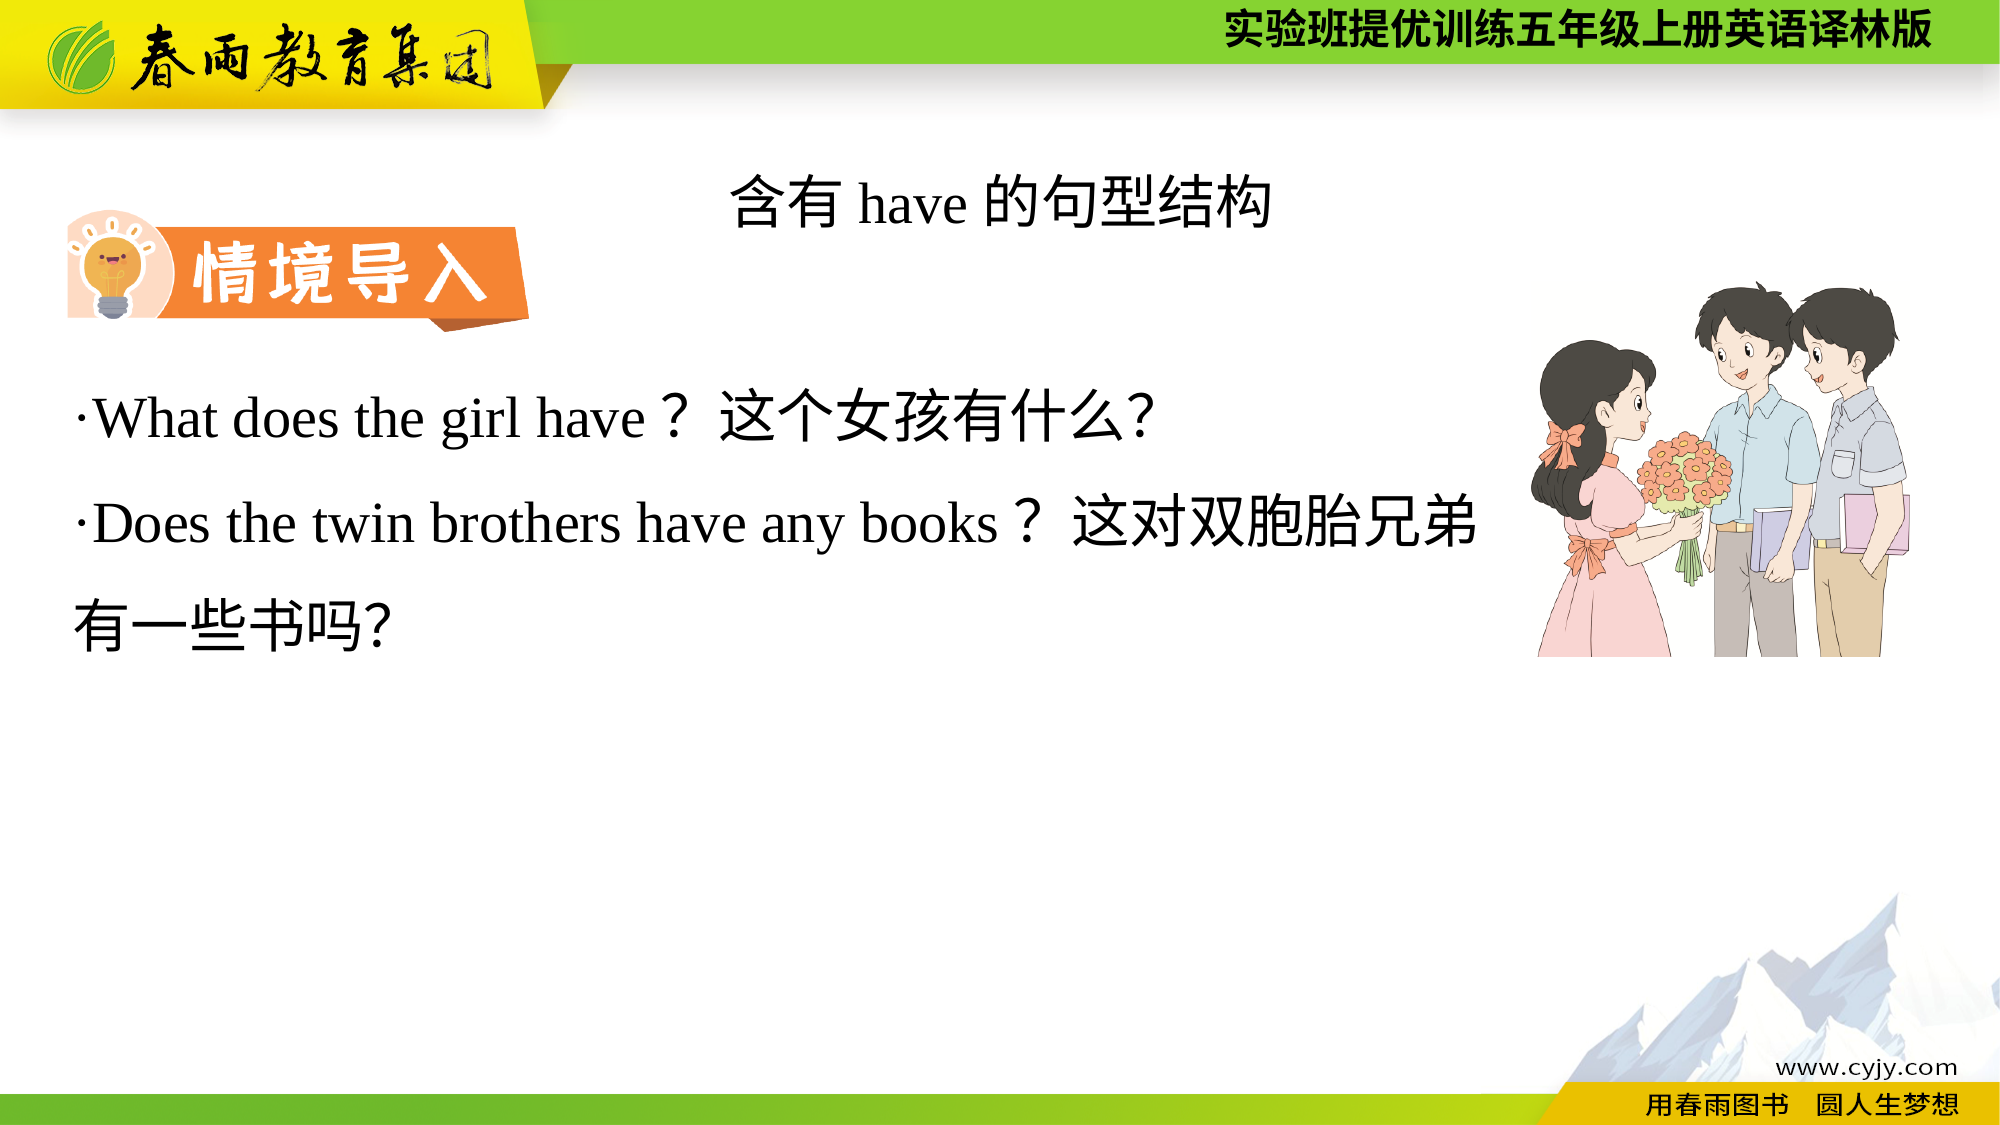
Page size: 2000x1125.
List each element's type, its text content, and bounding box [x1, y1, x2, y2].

picture [0, 0, 2000, 1125]
list 含有have的句型结构 [59, 122, 1944, 231]
text_box ·What does the girl have？这个女孩有什么？ ·Does the twin brothers have any books？这对双胞胎兄弟 有一些书吗？ [57, 336, 1942, 667]
